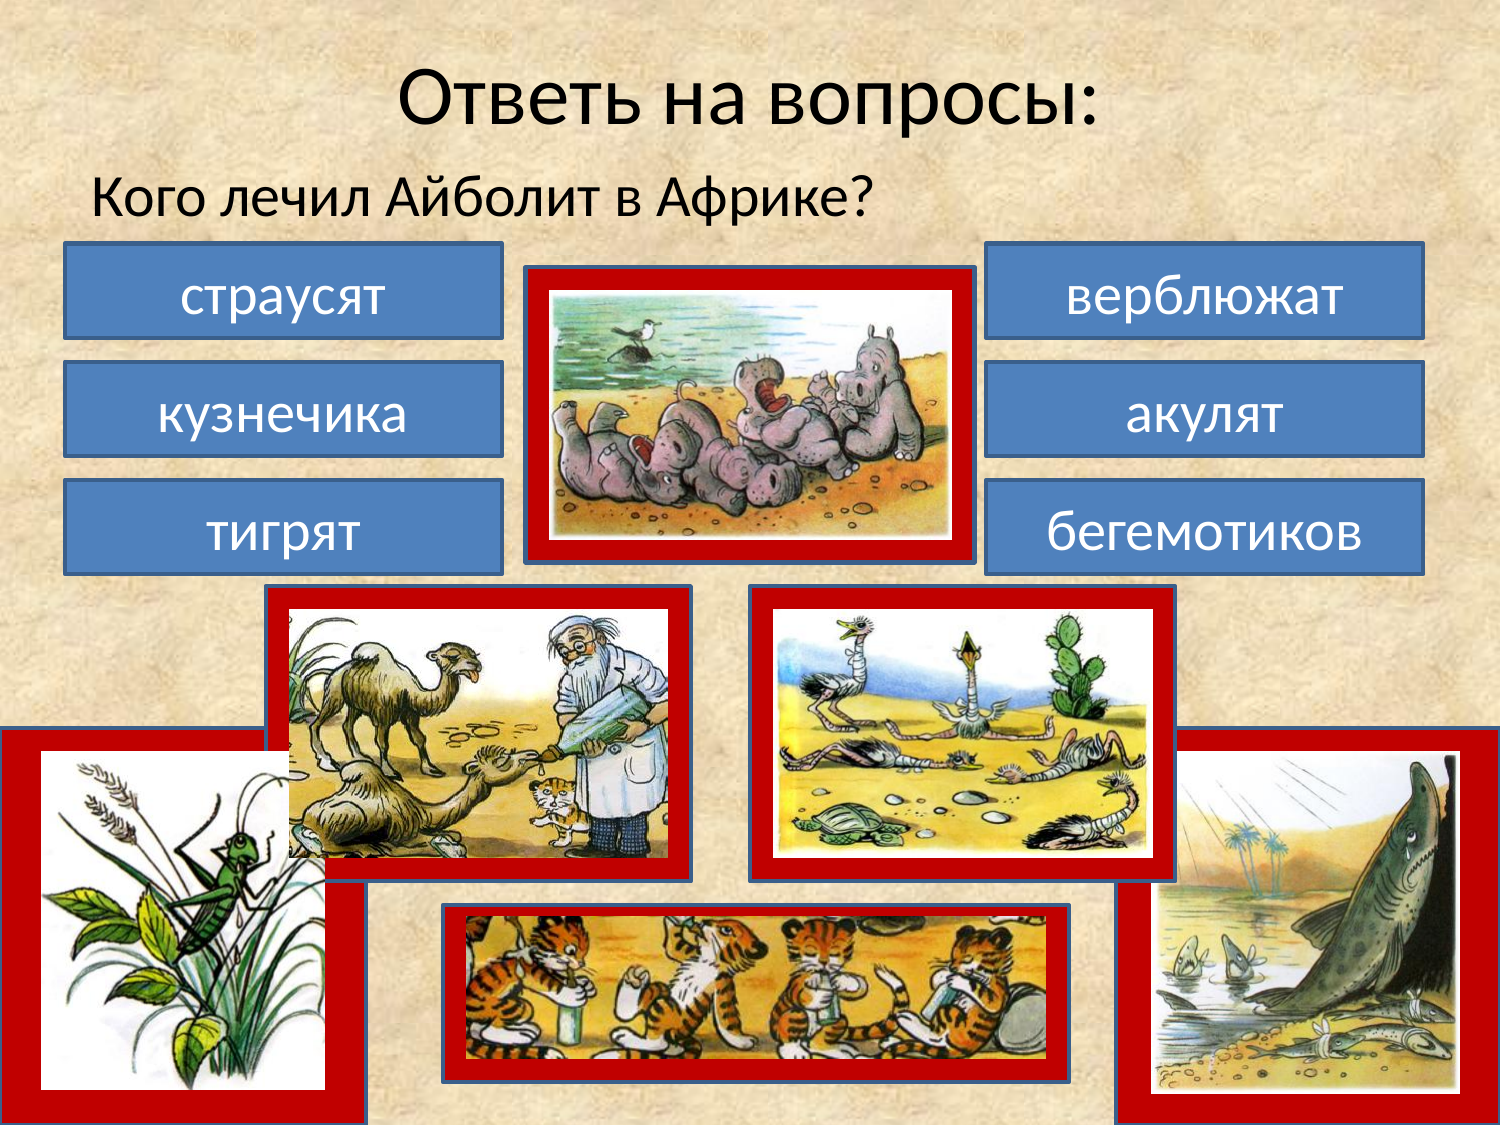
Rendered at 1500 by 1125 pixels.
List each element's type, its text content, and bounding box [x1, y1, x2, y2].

text_box [1114, 726, 1500, 1125]
text_box [748, 584, 1177, 883]
list Кого лечил Айболит в Африке? [76, 149, 1427, 237]
text_box [441, 903, 1071, 1084]
text_box кузнечика [63, 360, 504, 458]
text_box страусят [63, 241, 504, 340]
text_box [264, 584, 693, 883]
text_box акулят [984, 360, 1425, 458]
text_box бегемотиков [984, 478, 1425, 576]
text_box тигрят [63, 478, 504, 576]
text_box [523, 265, 977, 565]
picture [0, 0, 1500, 1125]
picture [41, 609, 668, 1090]
text_box [0, 726, 368, 1125]
title Ответь на вопросы: [75, 30, 1425, 149]
text_box верблюжат [984, 241, 1425, 340]
picture [773, 609, 1460, 1094]
